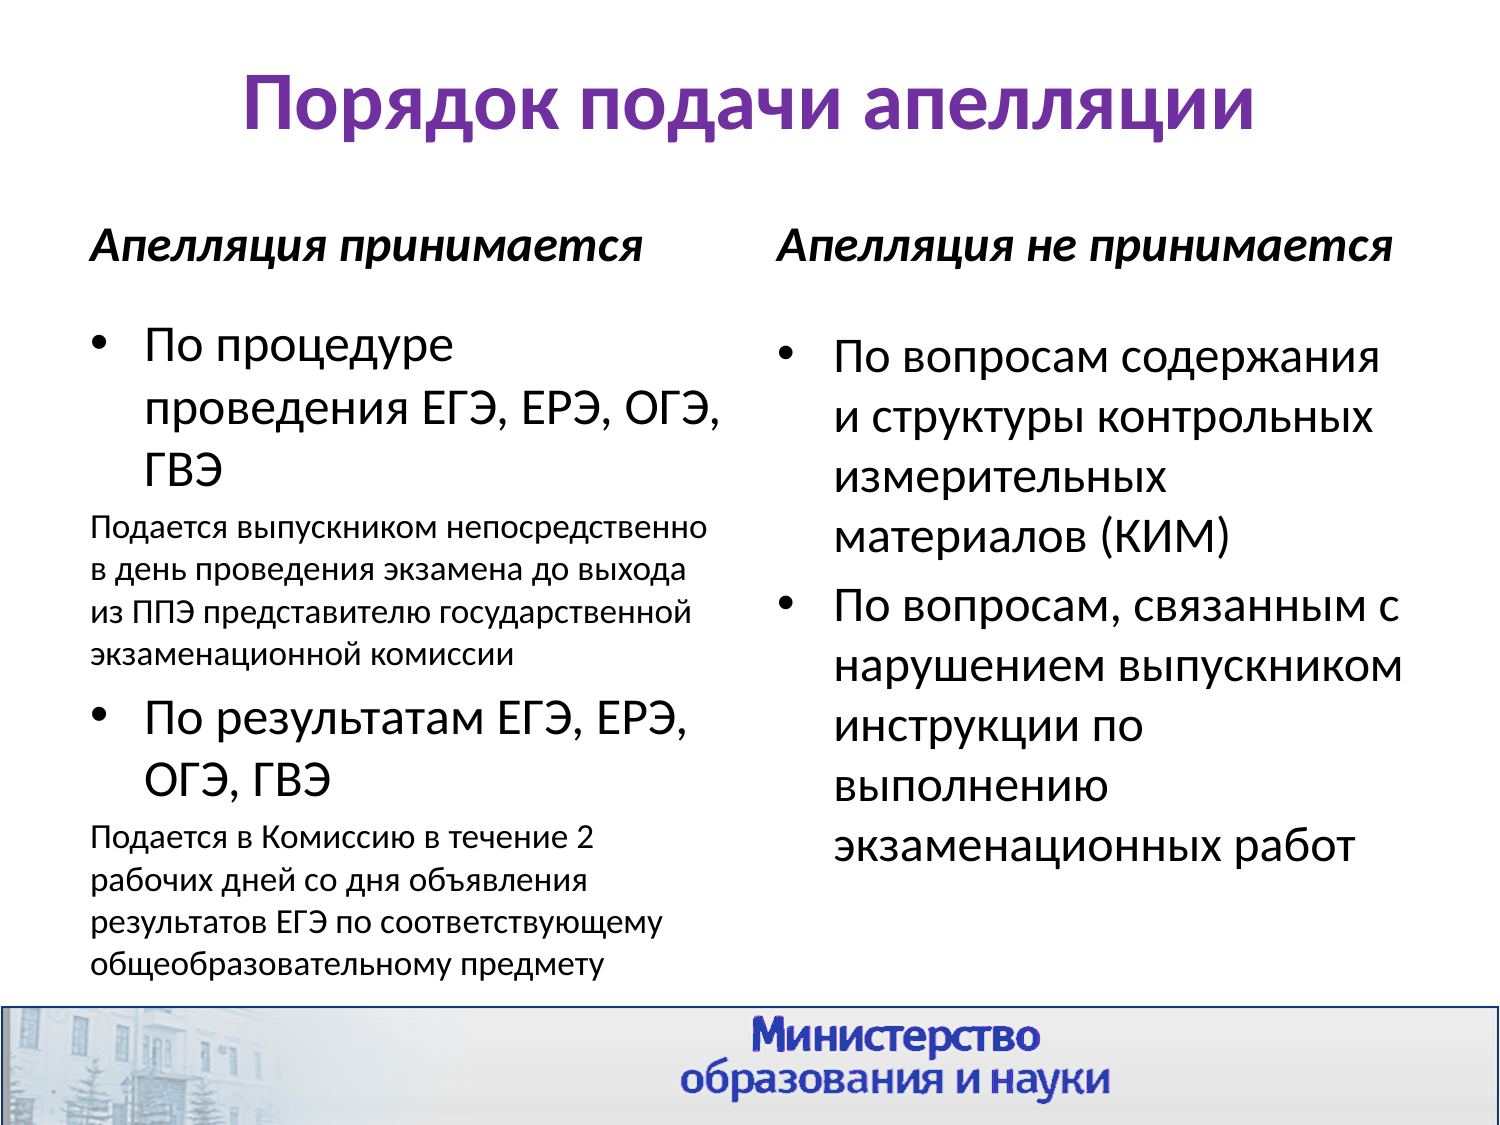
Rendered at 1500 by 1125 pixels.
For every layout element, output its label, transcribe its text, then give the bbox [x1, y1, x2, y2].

list По вопросам содержания и структуры контрольных измерительных материалов (КИМ) По вопросам, связанным с нарушением выпускником инструкции по выполнению экзаменационных работ [761, 314, 1425, 1003]
list Апелляция не принимается [761, 184, 1425, 279]
list Апелляция принимается [75, 184, 738, 279]
picture [0, 1004, 1500, 1125]
title Порядок подачи апелляции [75, 19, 1425, 173]
list По процедуре проведения ЕГЭ, ЕРЭ, ОГЭ, ГВЭ Подается выпускником непосредственно в день проведения экзамена до выхода из ППЭ представителю государственной экзаменационной комиссии По результатам ЕГЭ, ЕРЭ, ОГЭ, ГВЭ Подается в Комиссию в течение 2 рабочих дней со дня объявления результатов ЕГЭ по соответствующему общеобразовательному предмету [75, 302, 738, 1003]
